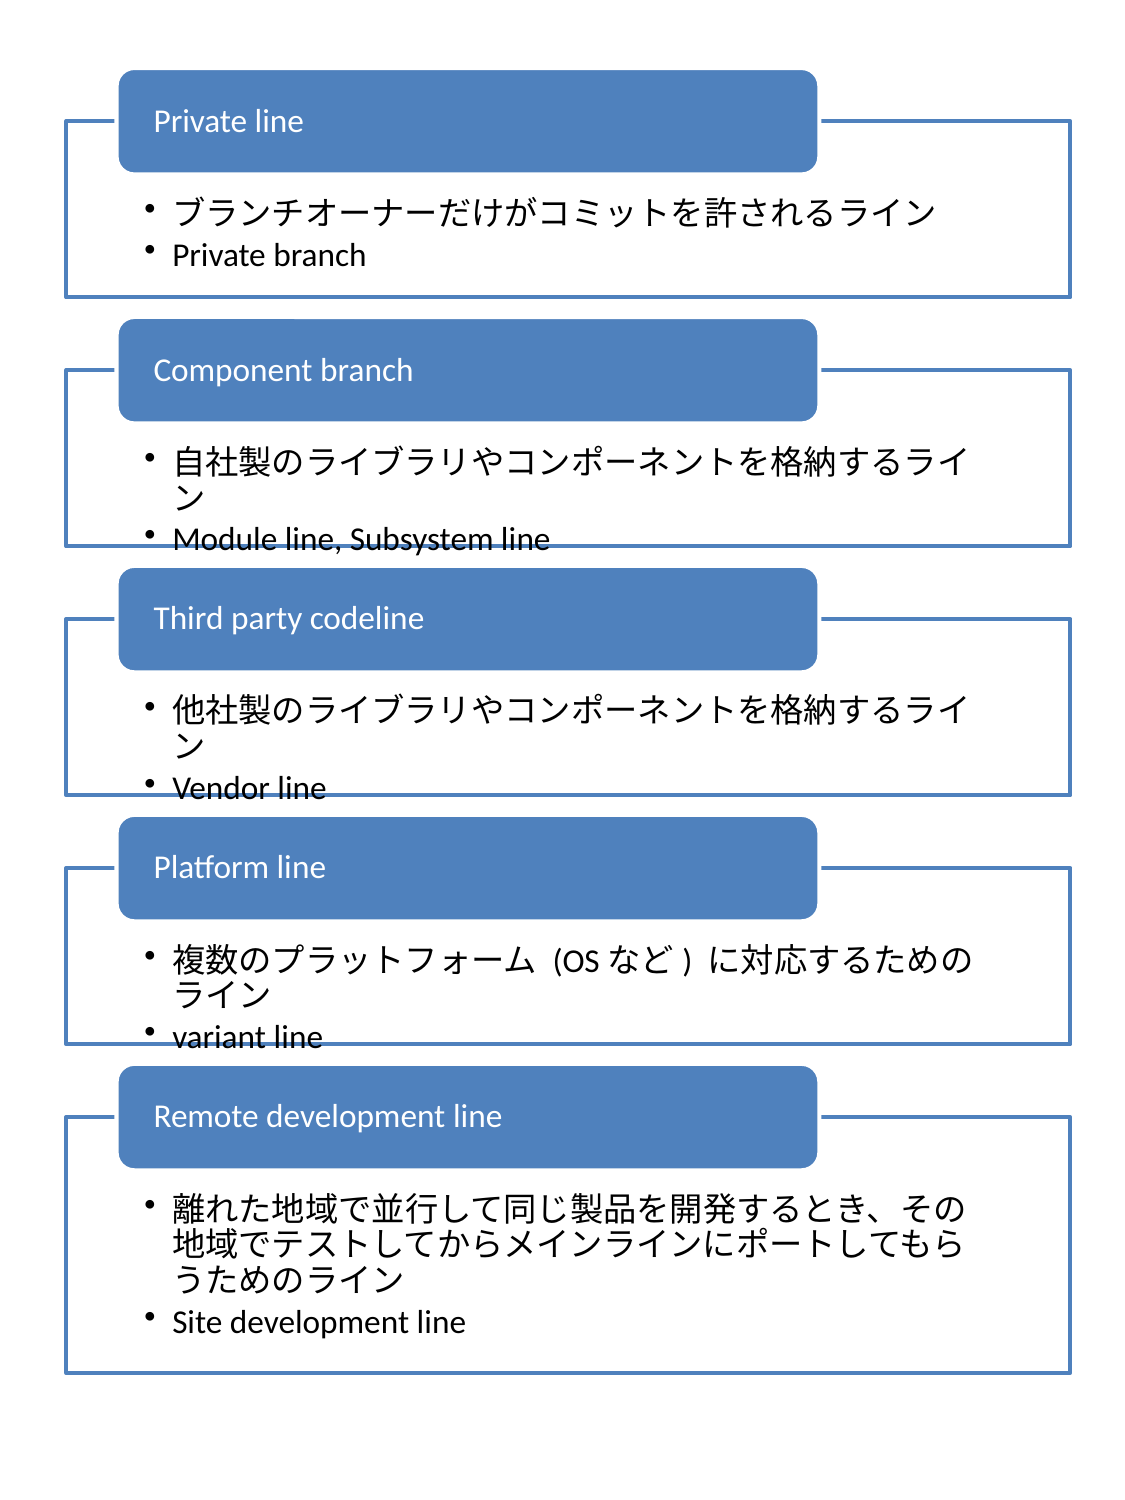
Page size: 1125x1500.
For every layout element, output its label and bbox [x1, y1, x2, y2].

text_box [66, 64, 1071, 1377]
